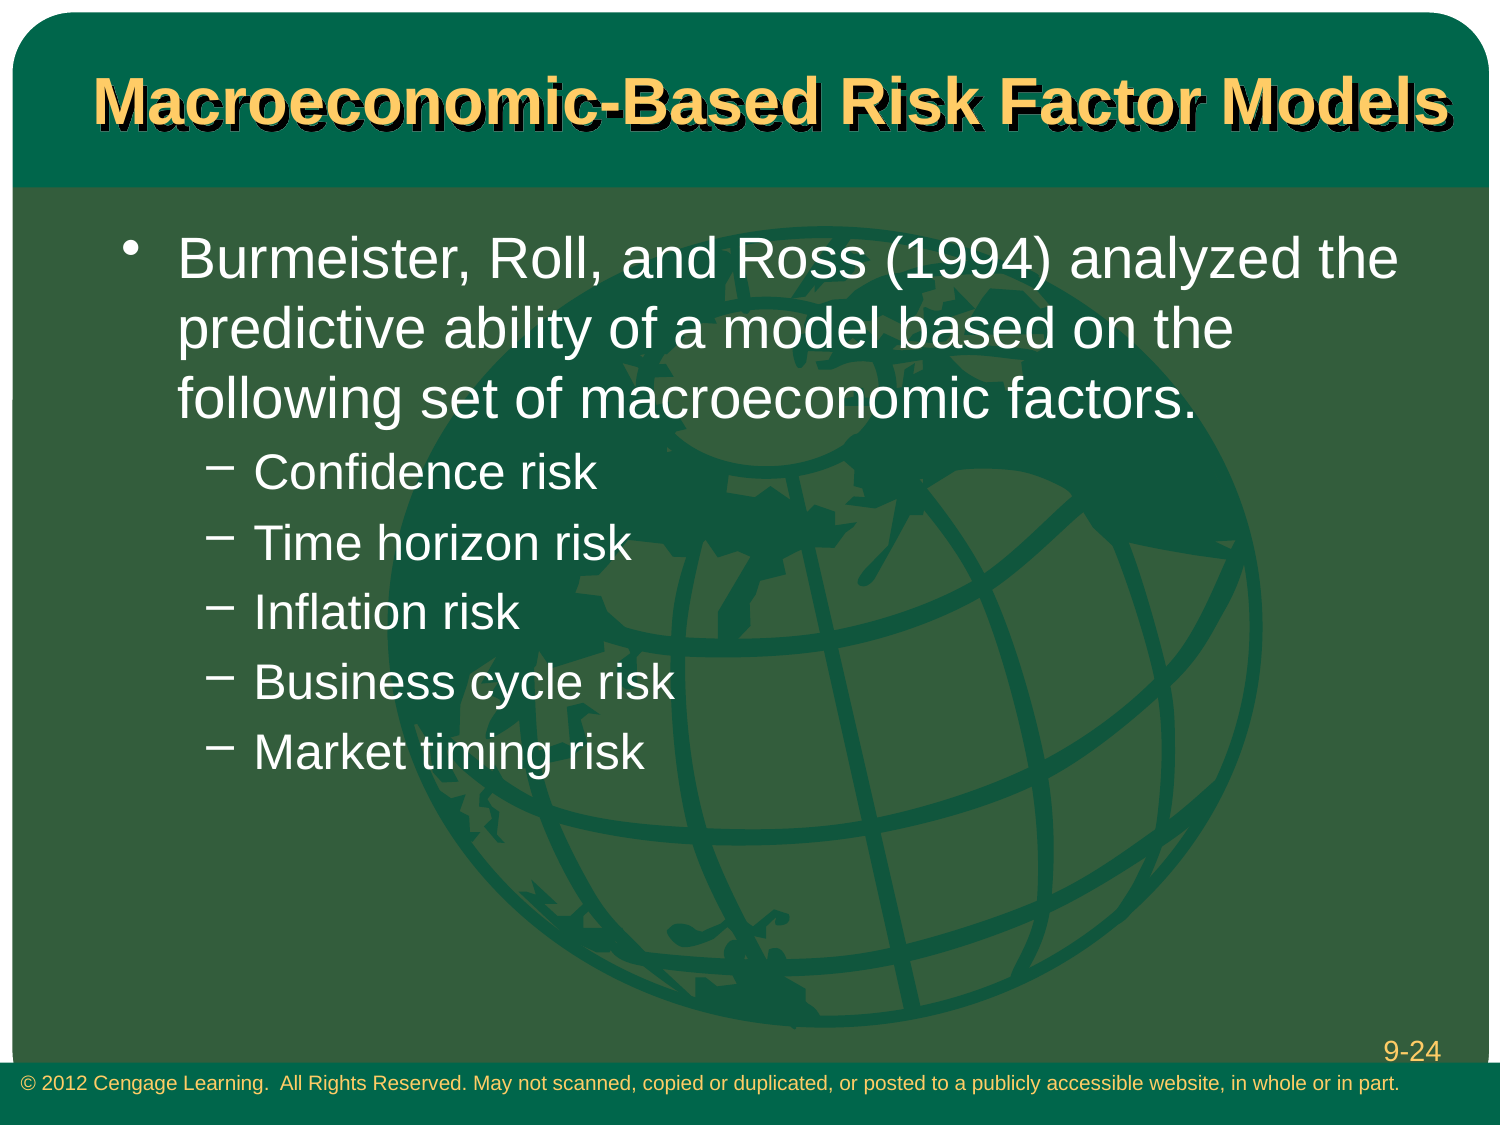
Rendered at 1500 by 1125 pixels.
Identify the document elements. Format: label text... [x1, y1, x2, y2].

slide_number 9-24 [1325, 1025, 1500, 1062]
footer © 2012 Cengage Learning. All Rights Reserved. May not scanned, copied or duplicated, or posted to a publicly accessible website, in whole or in part. [0, 1062, 1500, 1125]
list Burmeister, Roll, and Ross (1994) analyzed the predictive ability of a model based on the following set of macroeconomic factors. Confidence risk Time horizon risk Inflation risk Business cycle risk Market timing risk [106, 212, 1463, 1013]
title Macroeconomic-Based Risk Factor Models [43, 35, 1500, 161]
